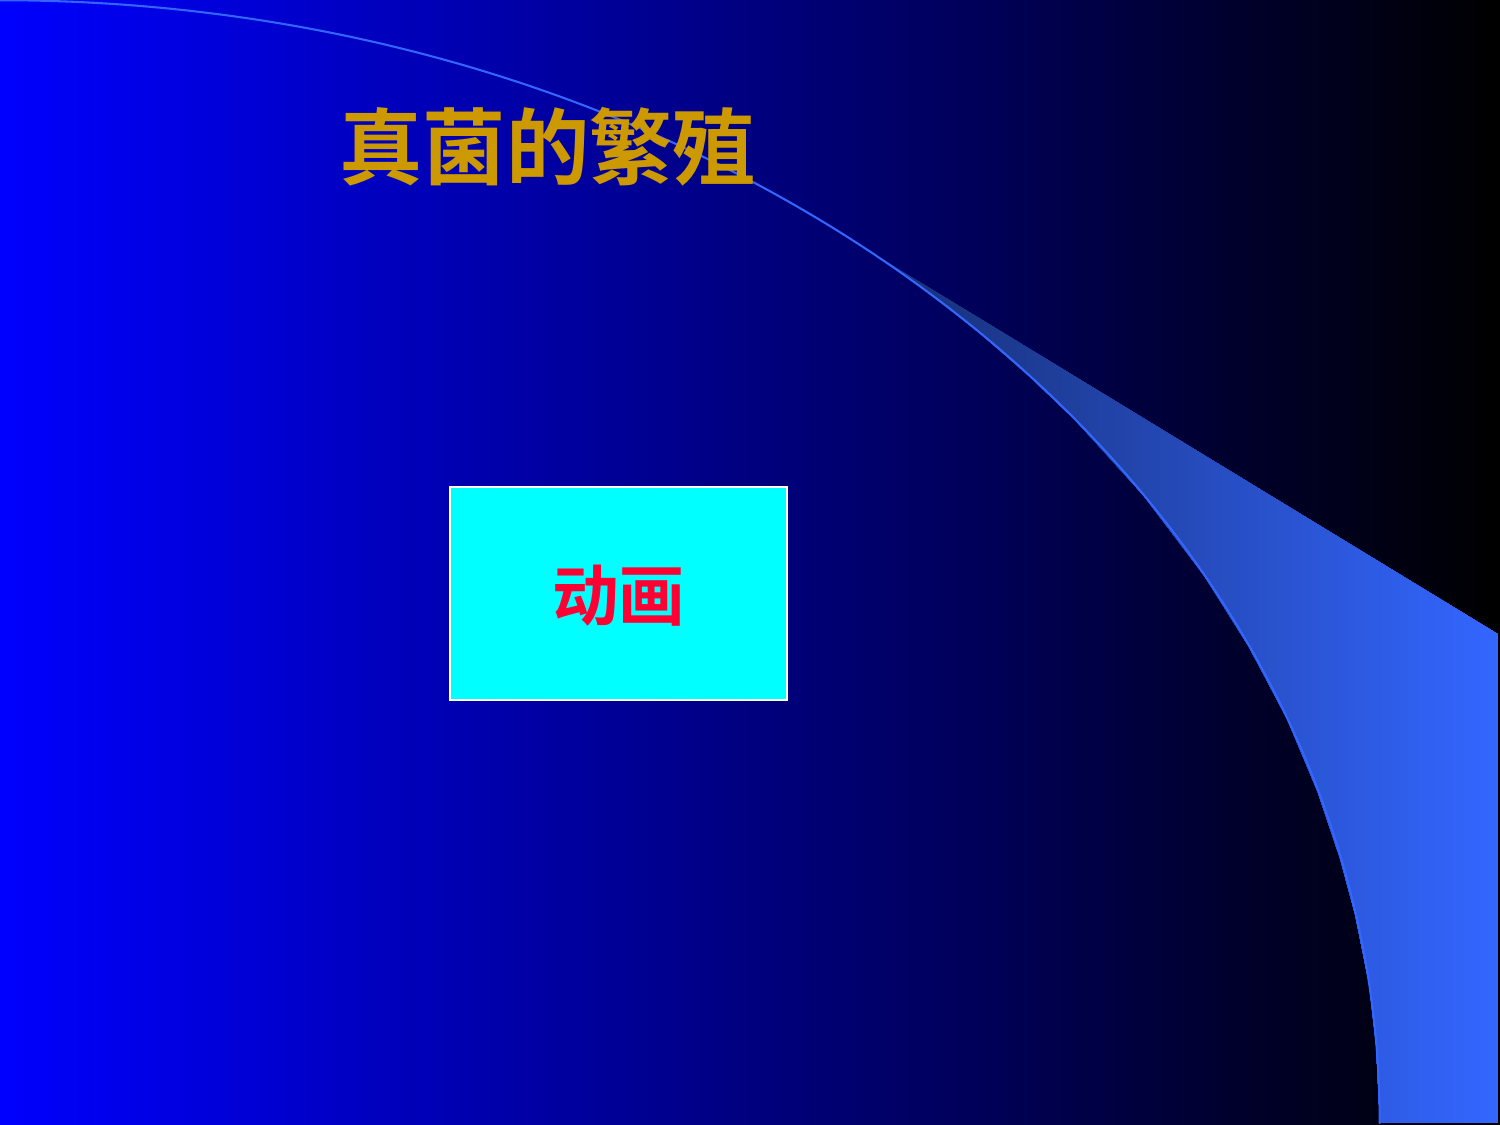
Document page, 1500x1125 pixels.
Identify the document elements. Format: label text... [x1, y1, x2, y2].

text_box 动画 [450, 487, 788, 700]
text_box [124, 275, 1388, 360]
text_box 真菌的繁殖 [324, 87, 963, 203]
